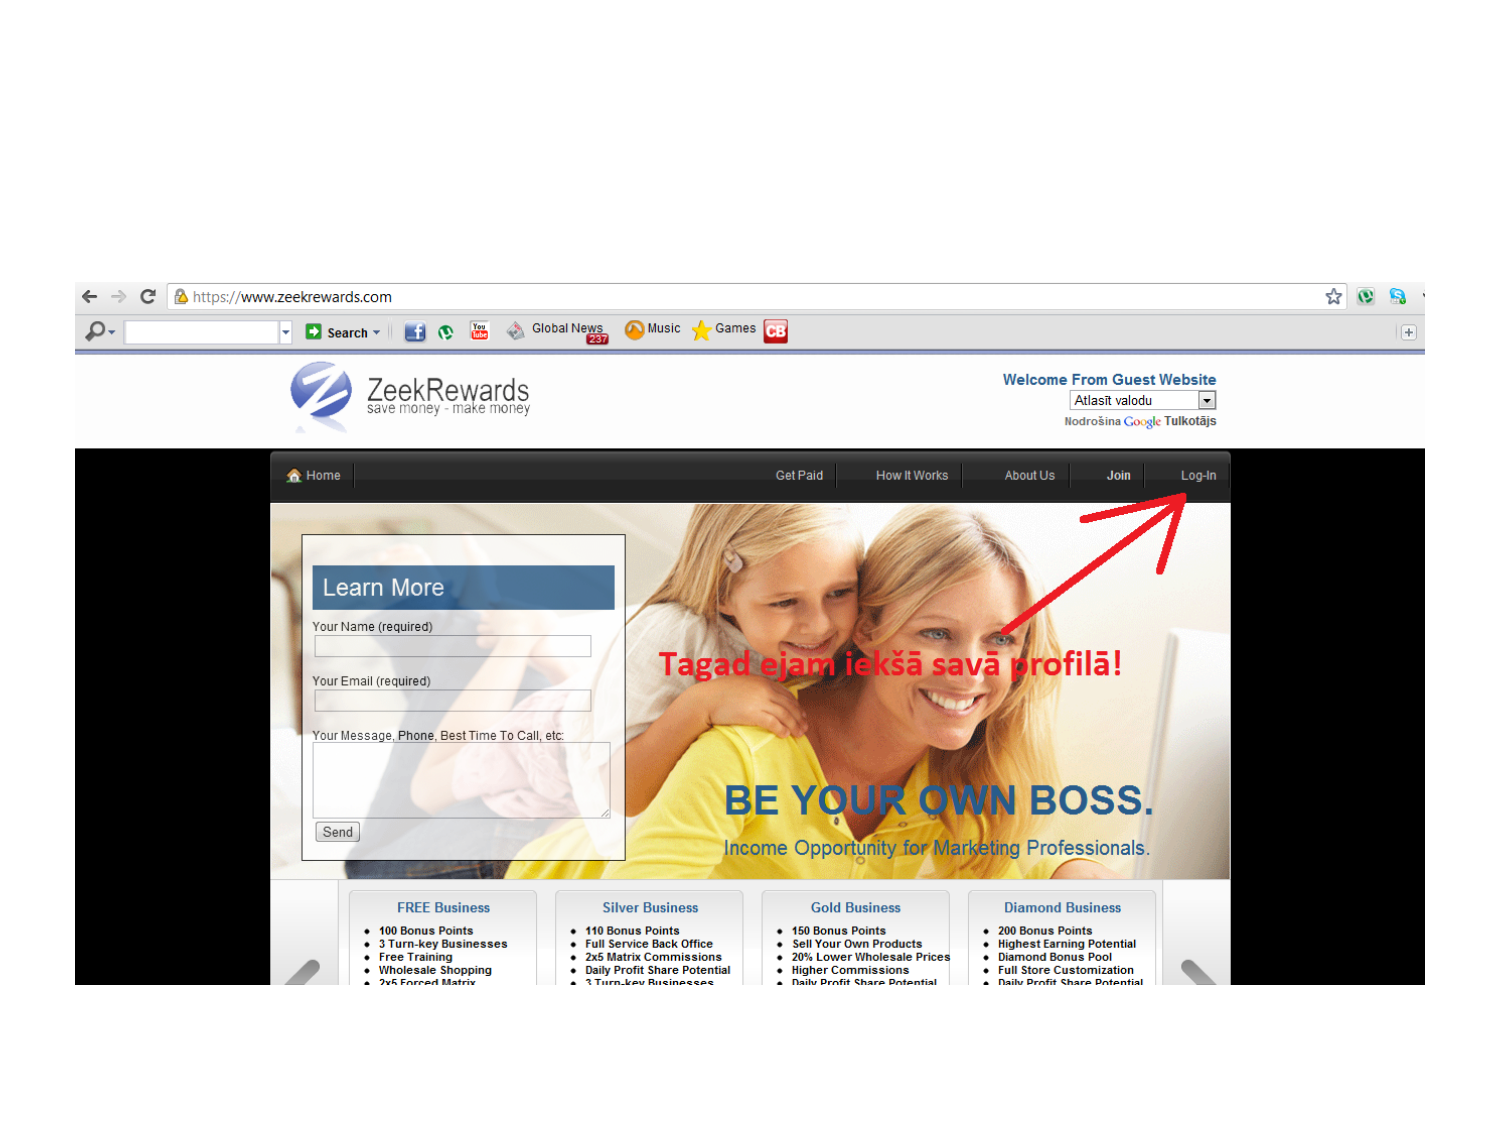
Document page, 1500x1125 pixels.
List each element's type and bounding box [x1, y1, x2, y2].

list [74, 282, 1426, 985]
